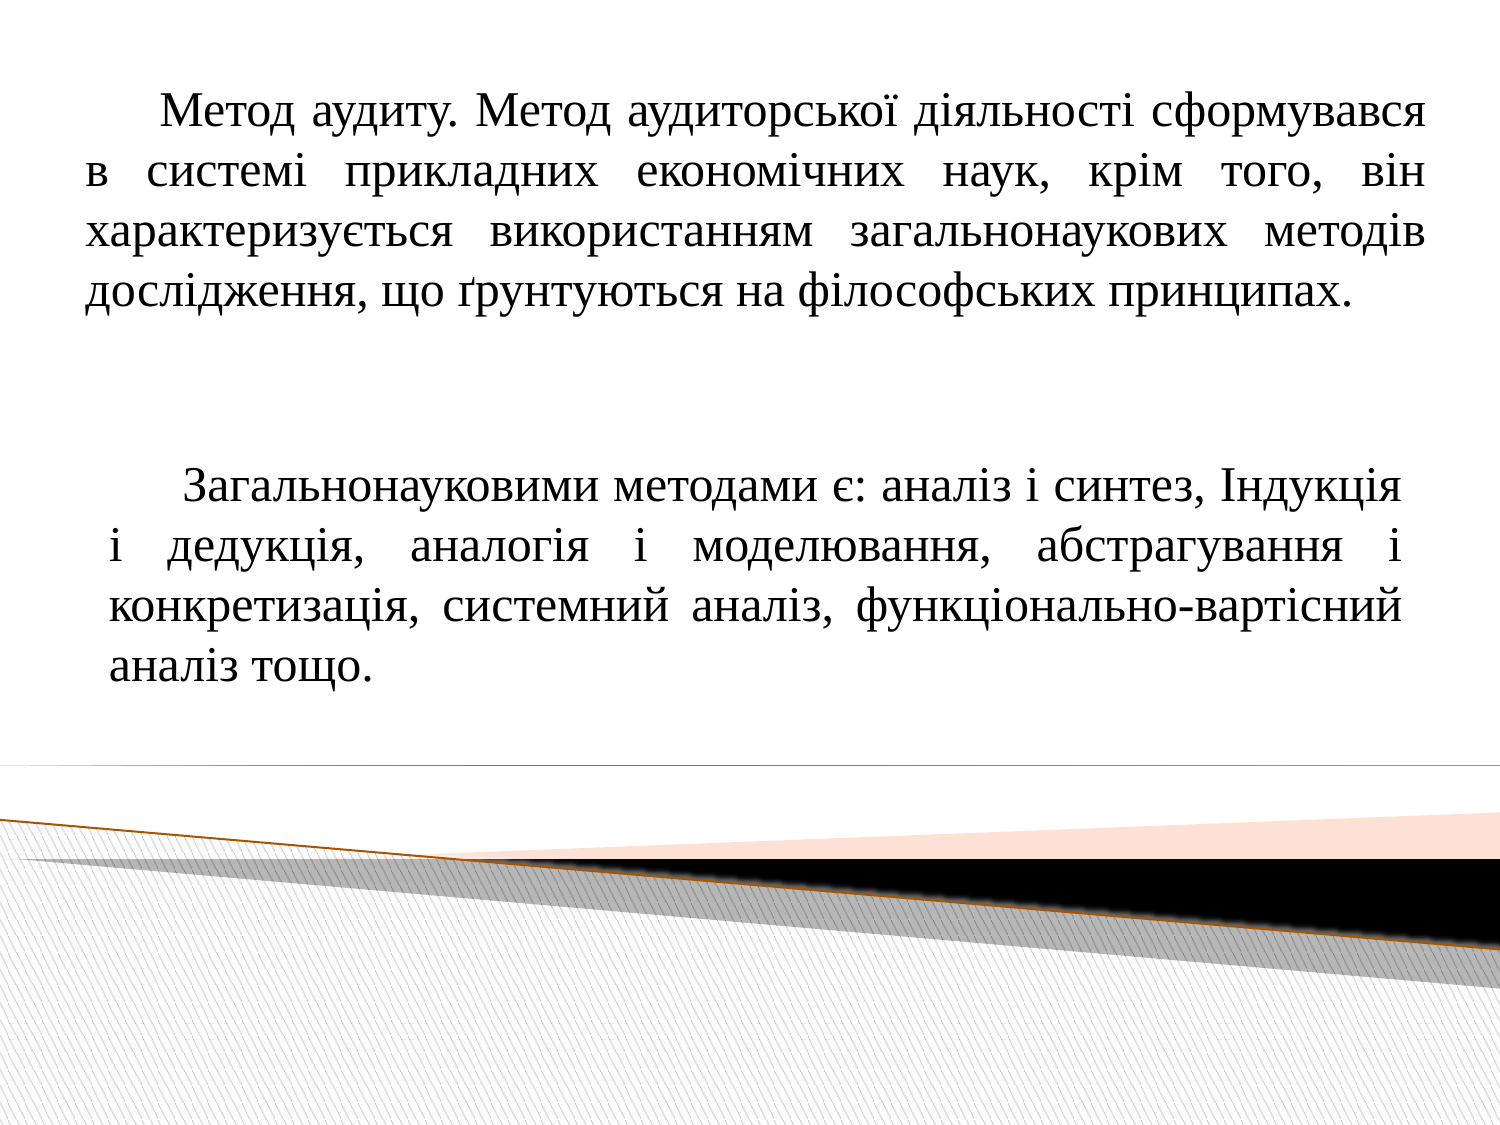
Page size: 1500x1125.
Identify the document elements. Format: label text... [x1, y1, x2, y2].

text_box Загальнонауковими методами є: аналіз і синтез, Індукція і дедукція, аналогія і моделювання, абстрагування і конкретизація, системний аналіз, функціонально-вартісний аналіз тощо. [93, 443, 1418, 699]
text_box Метод аудиту. Метод аудиторської діяльності сформувався в системі прикладних економічних наук, крім того, він характеризується використанням загальнонаукових методів дослідження, що ґрунтуються на філософських принципах. [70, 68, 1442, 324]
